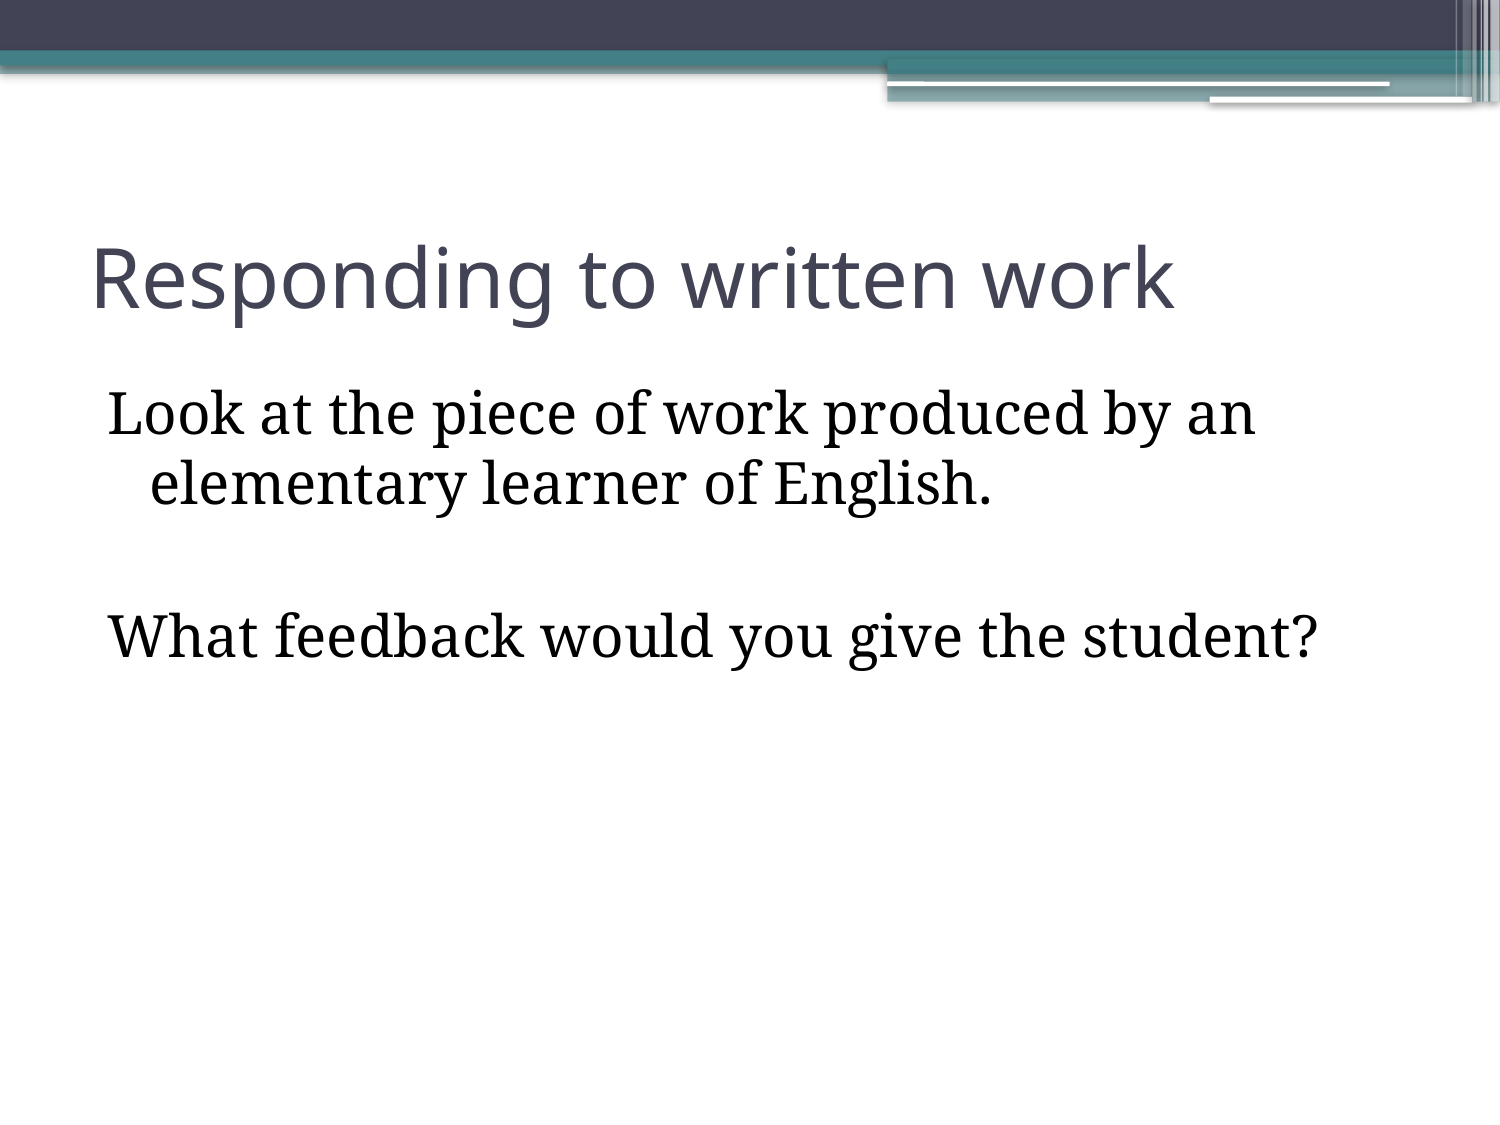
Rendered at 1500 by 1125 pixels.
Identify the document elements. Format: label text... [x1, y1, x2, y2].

title Responding to written work [75, 187, 1425, 363]
list Look at the piece of work produced by an elementary learner of English. What feedback would you give the student? [75, 368, 1425, 1079]
